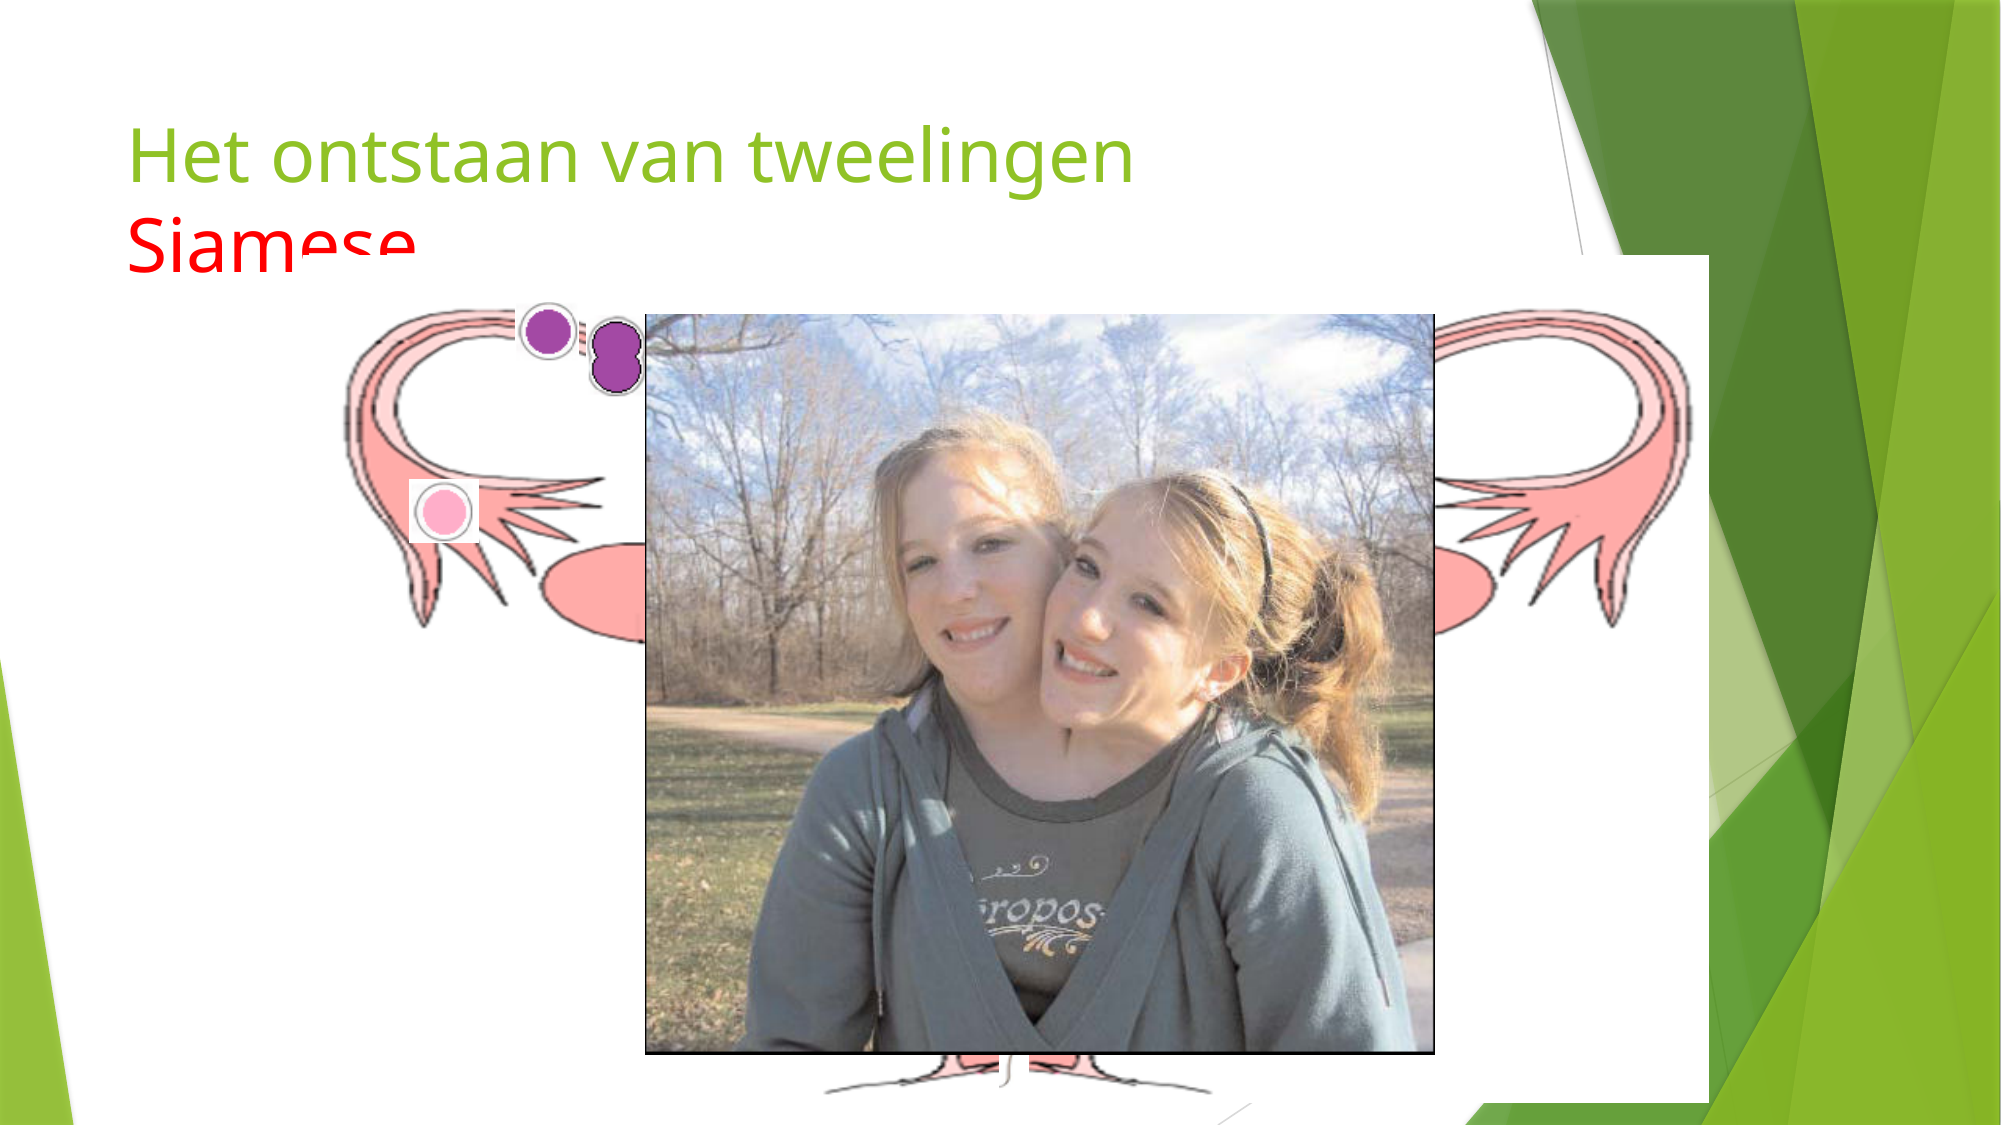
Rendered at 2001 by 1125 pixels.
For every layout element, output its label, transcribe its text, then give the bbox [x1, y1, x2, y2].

picture [302, 254, 1710, 1103]
title Het ontstaan van tweelingen Siamese [111, 99, 1522, 317]
